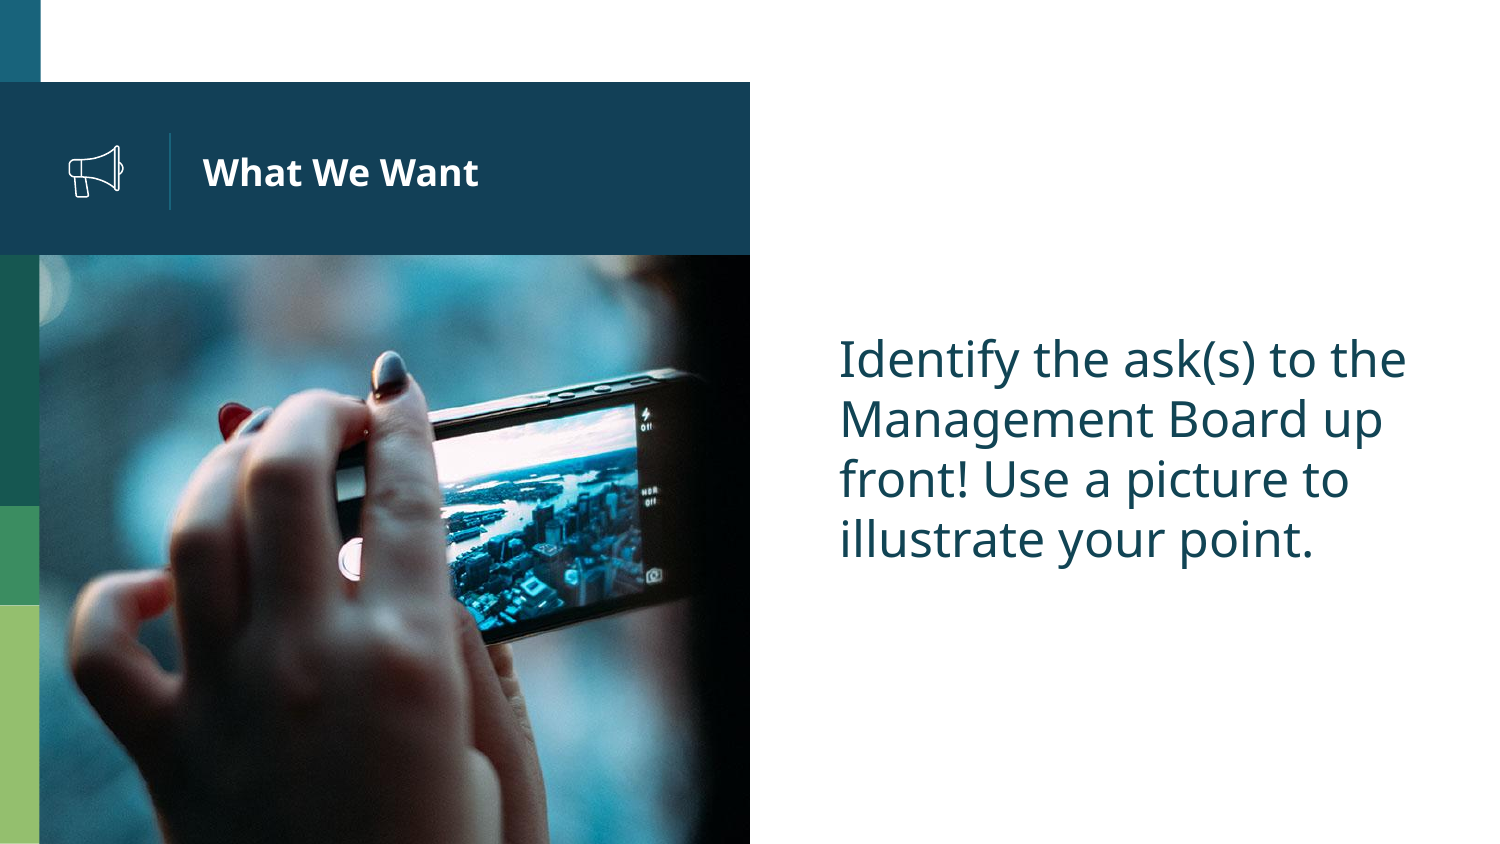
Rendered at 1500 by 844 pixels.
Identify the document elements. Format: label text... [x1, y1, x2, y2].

list Identify the ask(s) to the Management Board up front! Use a picture to illustrate your point. [824, 312, 1425, 808]
picture [39, 255, 751, 844]
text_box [69, 145, 123, 197]
title What We Want [187, 87, 715, 254]
